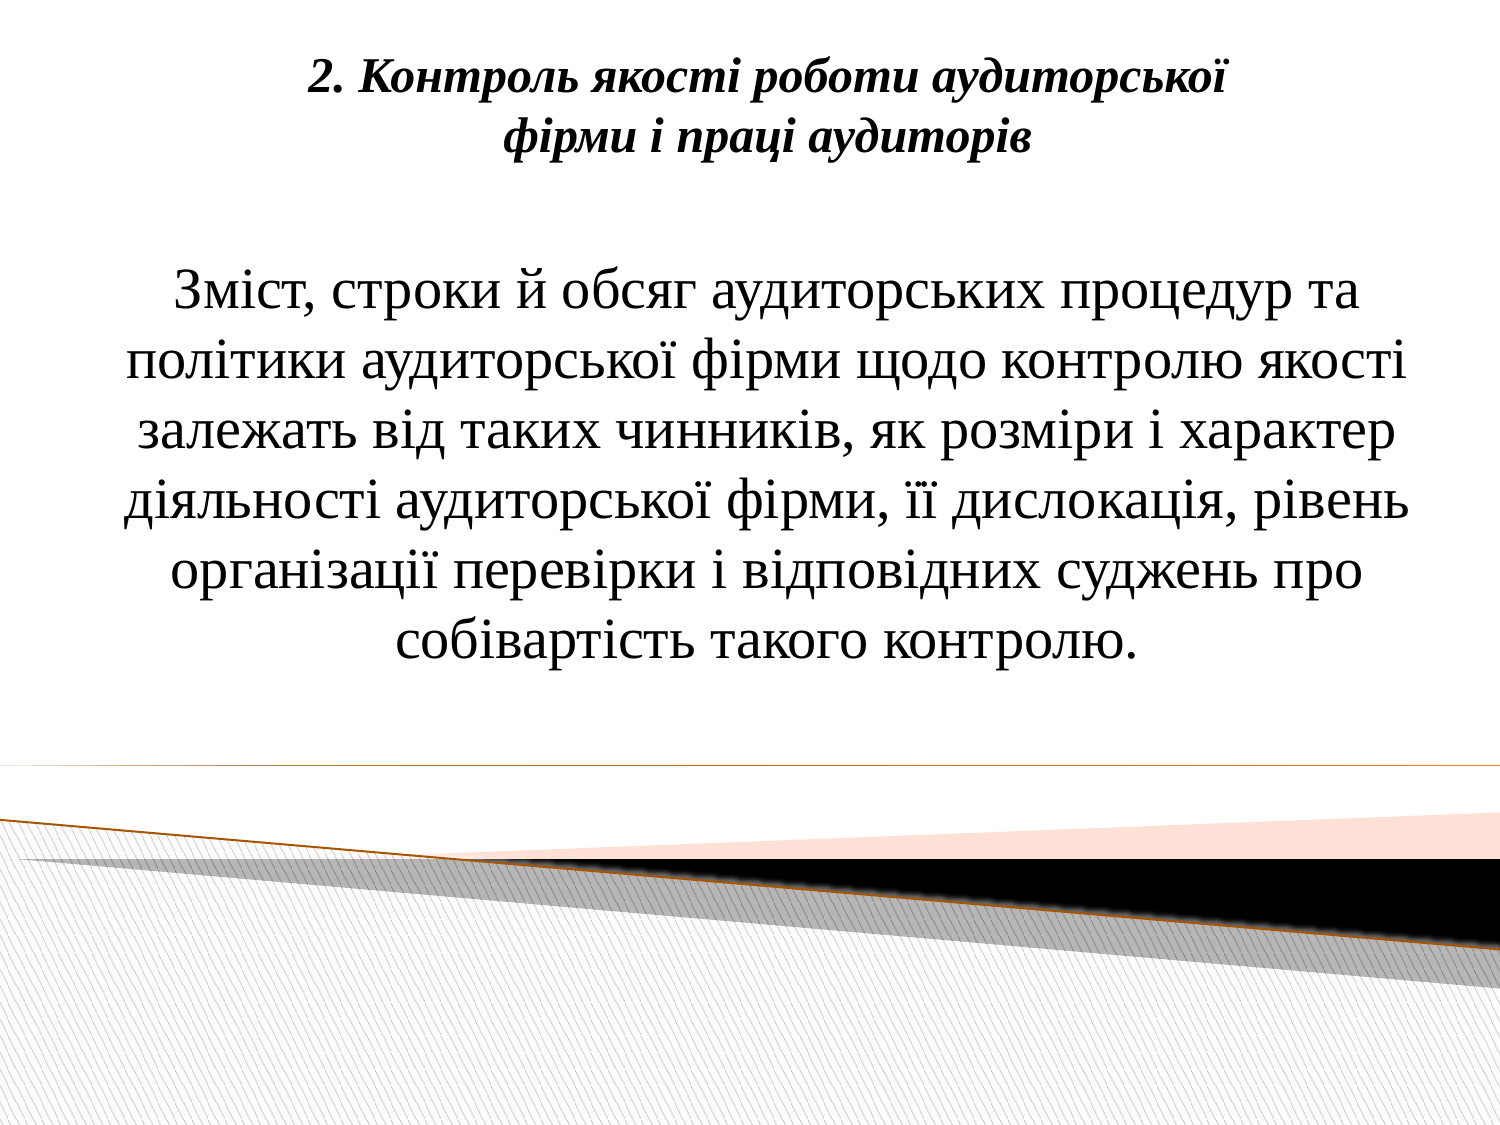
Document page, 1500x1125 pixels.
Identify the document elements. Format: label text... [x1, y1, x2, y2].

text_box Зміст, строки й обсяг аудиторських процедур та політики аудиторської фірми щодо контролю якості залежать від таких чинників, як розміри і характер діяльності аудиторської фірми, її дислокація, рівень організації перевірки і відповідних суджень про собівартість такого контролю. [93, 242, 1442, 678]
text_box 2. Контроль якості роботи аудиторської фірми і праці аудиторів [281, 35, 1254, 170]
